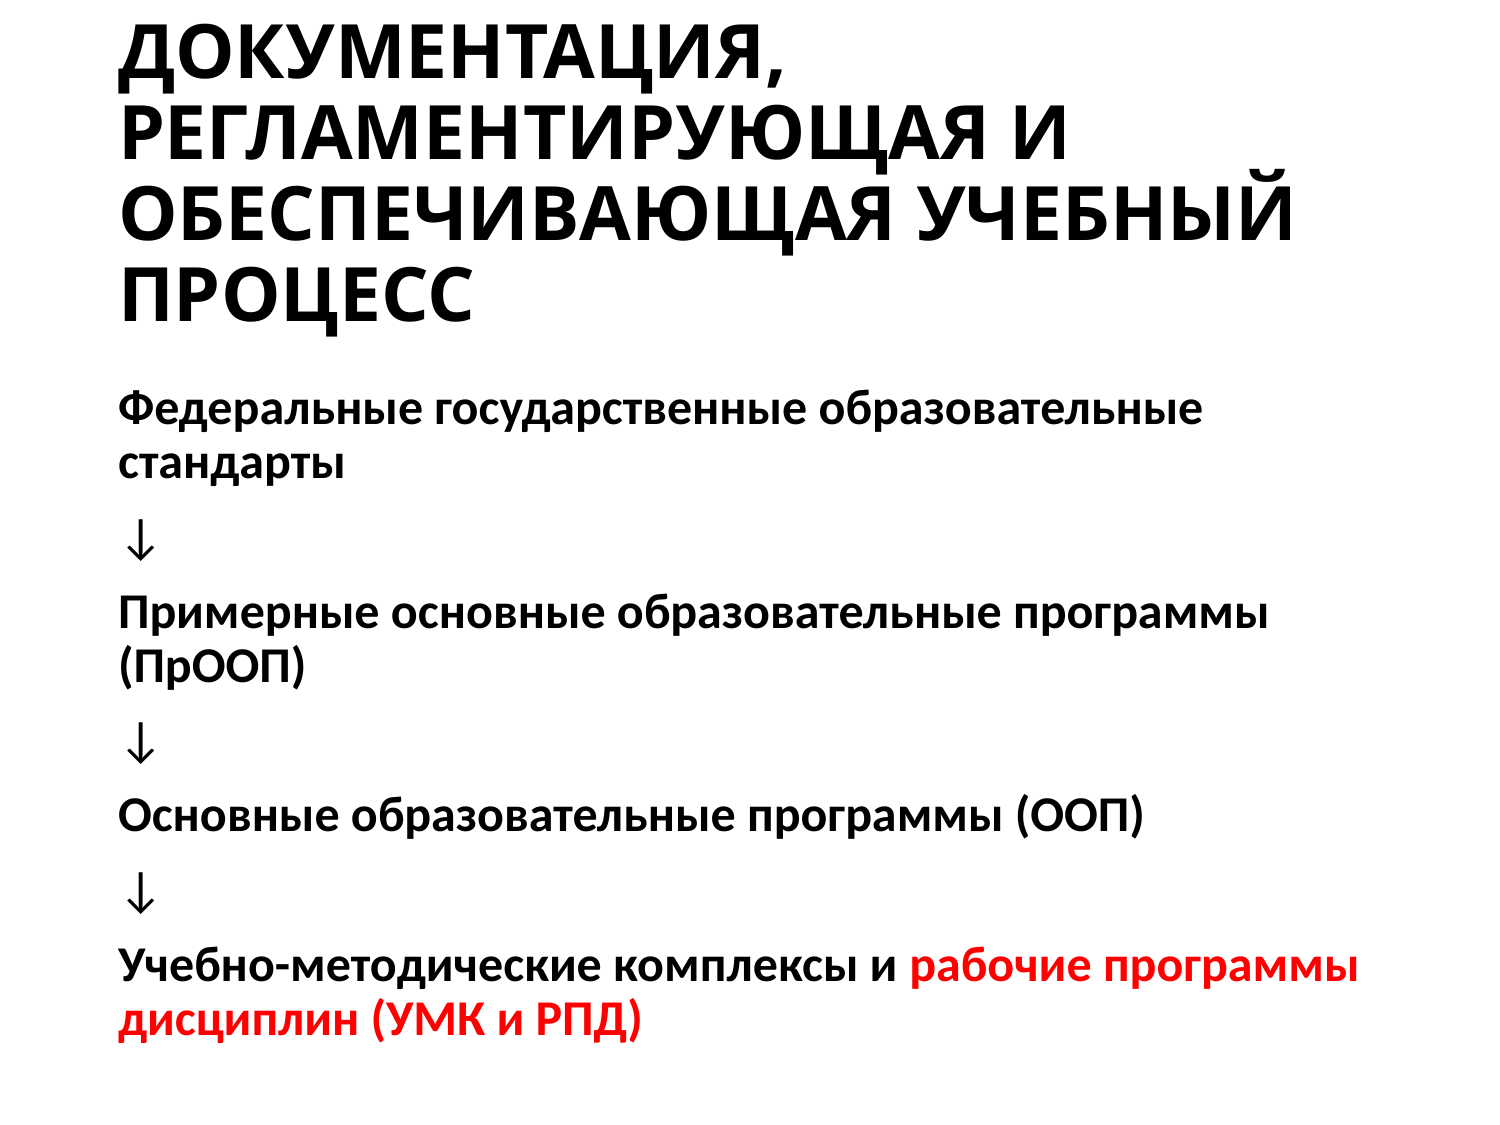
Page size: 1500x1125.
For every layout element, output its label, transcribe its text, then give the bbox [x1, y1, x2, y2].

title ДОКУМЕНТАЦИЯ, РЕГЛАМЕНТИРУЮЩАЯ И ОБЕСПЕЧИВАЮЩАЯ УЧЕБНЫЙ ПРОЦЕСС [103, 112, 1397, 330]
list Федеральные государственные образовательные стандарты ↓ Примерные основные образовательные программы (ПрООП) ↓ Основные образовательные программы (ООП) ↓ Учебно-методические комплексы и рабочие программы дисциплин (УМК и РПД) [103, 373, 1397, 1125]
